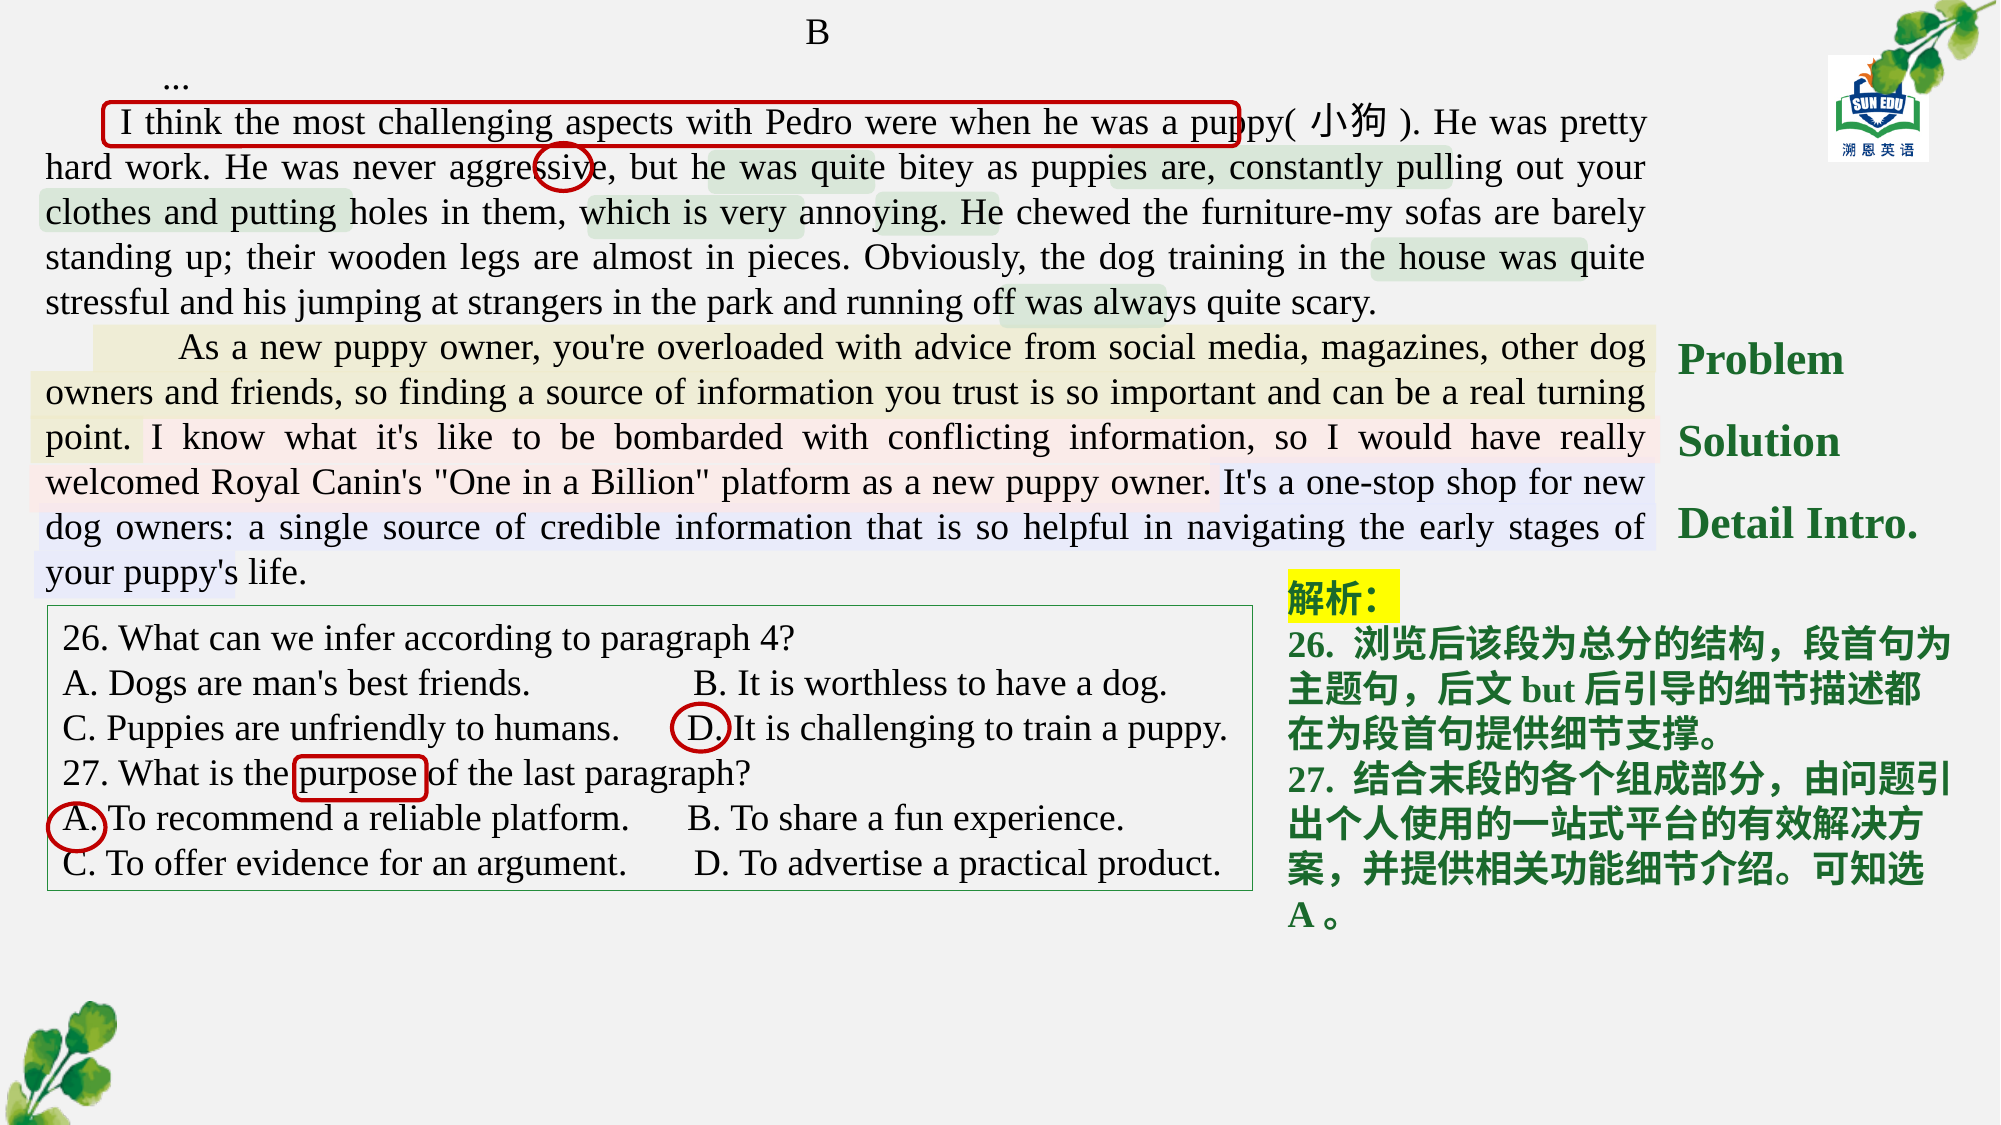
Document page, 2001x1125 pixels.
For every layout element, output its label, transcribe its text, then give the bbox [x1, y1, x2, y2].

text_box [670, 702, 731, 753]
text_box [293, 755, 428, 802]
text_box B ... I think the most challenging aspects with Pedro were when he was a puppy(小狗). He was pretty hard work. He was never aggressive, but he was quite bitey as puppies are, constantly pulling out your clothes and putting holes in them, which is very annoying. He chewed the furniture-my sofas are barely standing up; their wooden legs are almost in pieces. Obviously, the dog training in the house was quite stressful and his jumping at strangers in the park and running off was always quite scary. As a new puppy owner, you're overloaded with advice from social media, magazines, other dog owners and friends, so finding a source of information you trust is so important and can be a real turning point. I know what it's like to be bombarded with conflicting information, so I would have really welcomed Royal Canin's "One in a Billion" platform as a new puppy owner. It's a one-stop shop for new dog owners: a single source of credible information that is so helpful in navigating the early stages of your puppy's life. [30, 0, 1663, 600]
text_box [102, 101, 1241, 148]
picture [1828, 0, 2000, 162]
text_box 26. What can we infer according to paragraph 4? A. Dogs are man's best friends. B. It is worthless to have a dog. C. Puppies are unfriendly to humans. D. It is challenging to train a puppy. 27. What is the purpose of the last paragraph? A. To recommend a reliable platform. B. To share a fun experience. C. To offer evidence for an argument. D. To advertise a practical product. [47, 605, 1253, 891]
picture [0, 1001, 117, 1125]
text_box 解析： 26. 浏览后该段为总分的结构，段首句为主题句，后文but后引导的细节描述都在为段首句提供细节支撑。 27. 结合末段的各个组成部分，由问题引出个人使用的一站式平台的有效解决方案，并提供相关功能细节介绍。可知选A。 [1272, 567, 1972, 943]
text_box [46, 802, 107, 853]
text_box Problem Solution Detail Intro. [1662, 293, 1972, 556]
text_box [533, 142, 594, 192]
